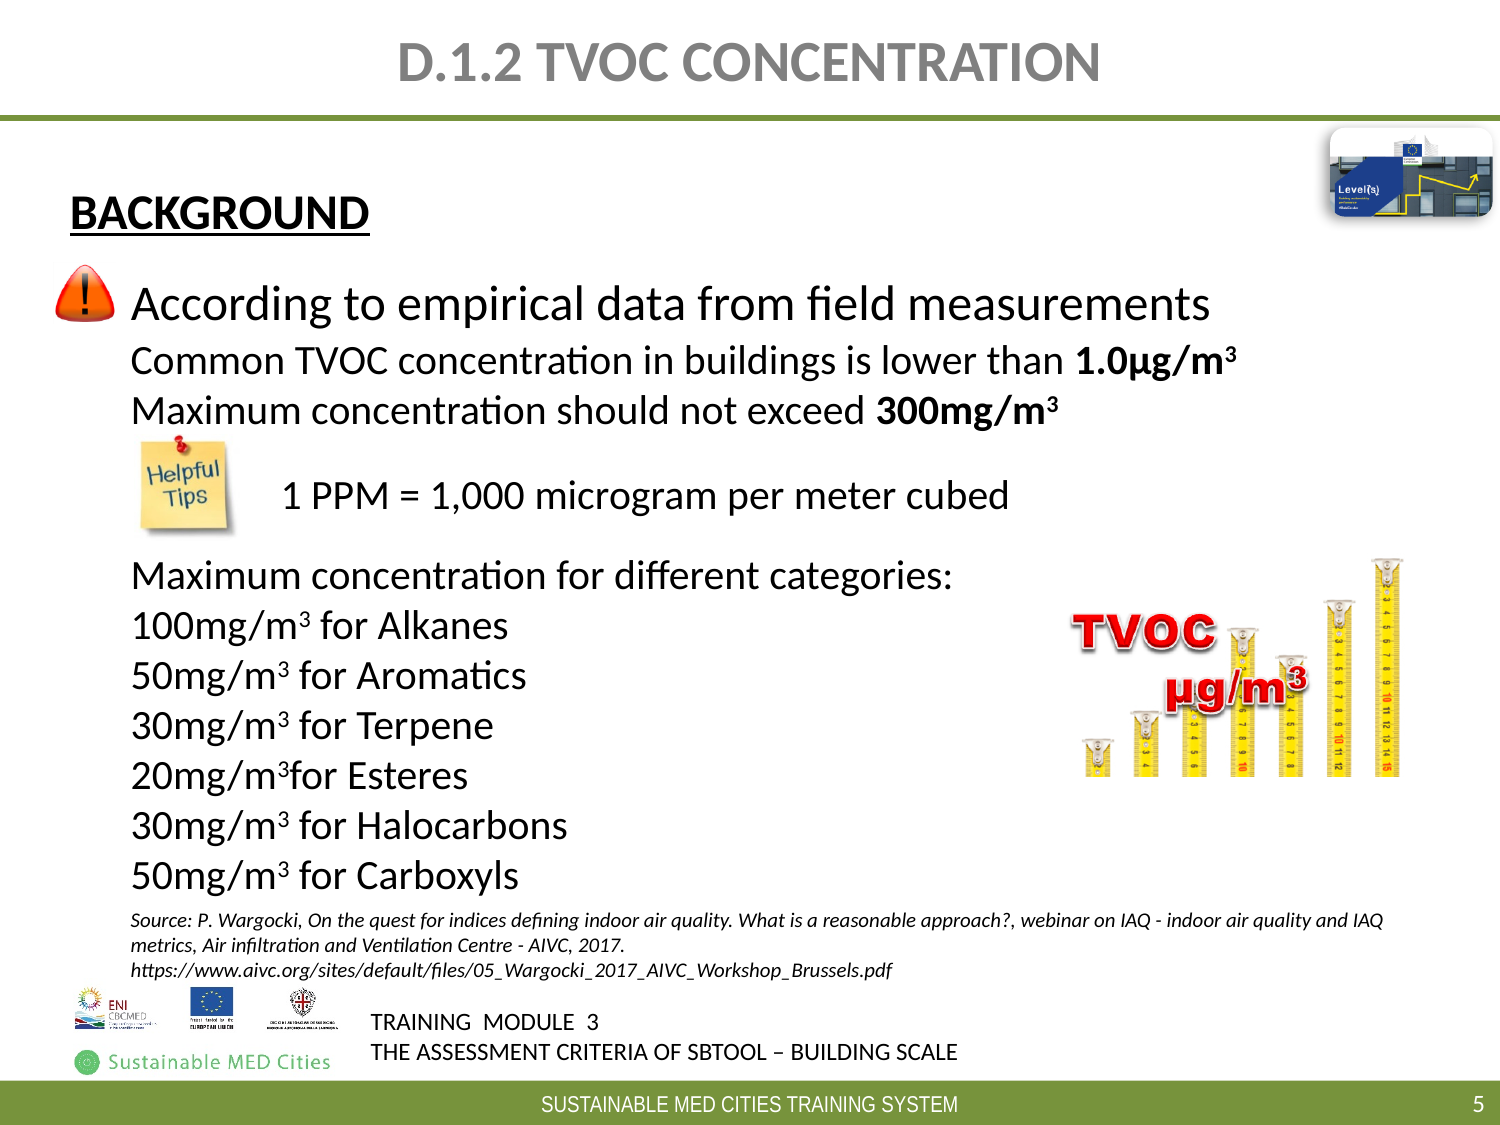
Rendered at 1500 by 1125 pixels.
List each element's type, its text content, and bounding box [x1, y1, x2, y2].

text_box BACKGROUND [55, 172, 385, 247]
picture [1037, 551, 1412, 777]
picture [1329, 127, 1493, 217]
picture [62, 978, 356, 1080]
text_box According to empirical data from field measurements [117, 262, 1500, 338]
picture [53, 262, 117, 324]
text_box Source: P. Wargocki, On the quest for indices defining indoor air quality. What is a reasonable approach?, webinar on IAQ - indoor air quality and IAQ metrics, Air infiltration and Ventilation Centre - AIVC, 2017. https://www.aivc.org/sites/default/files/05_Wargocki_2017_AIVC_Workshop_Brussels.pdf [115, 906, 1438, 989]
slide_number 5 [1149, 1079, 1500, 1125]
picture [134, 433, 241, 542]
title D.1.2 ΤVOC CONCENTRATION [0, 0, 1500, 117]
text_box Common TVOC concentration in buildings is lower than 1.0μg/m3 Maximum concentration should not exceed 300mg/m3 1 PPM = 1,000 microgram per meter cubed Maximum concentration for different categories: 100mg/m3 for Alkanes 50mg/m3 for Aromatics 30mg/m3 for Terpene 20mg/m3for Esteres 30mg/m3 for Halocarbons 50mg/m3 for Carboxyls [115, 325, 1488, 906]
